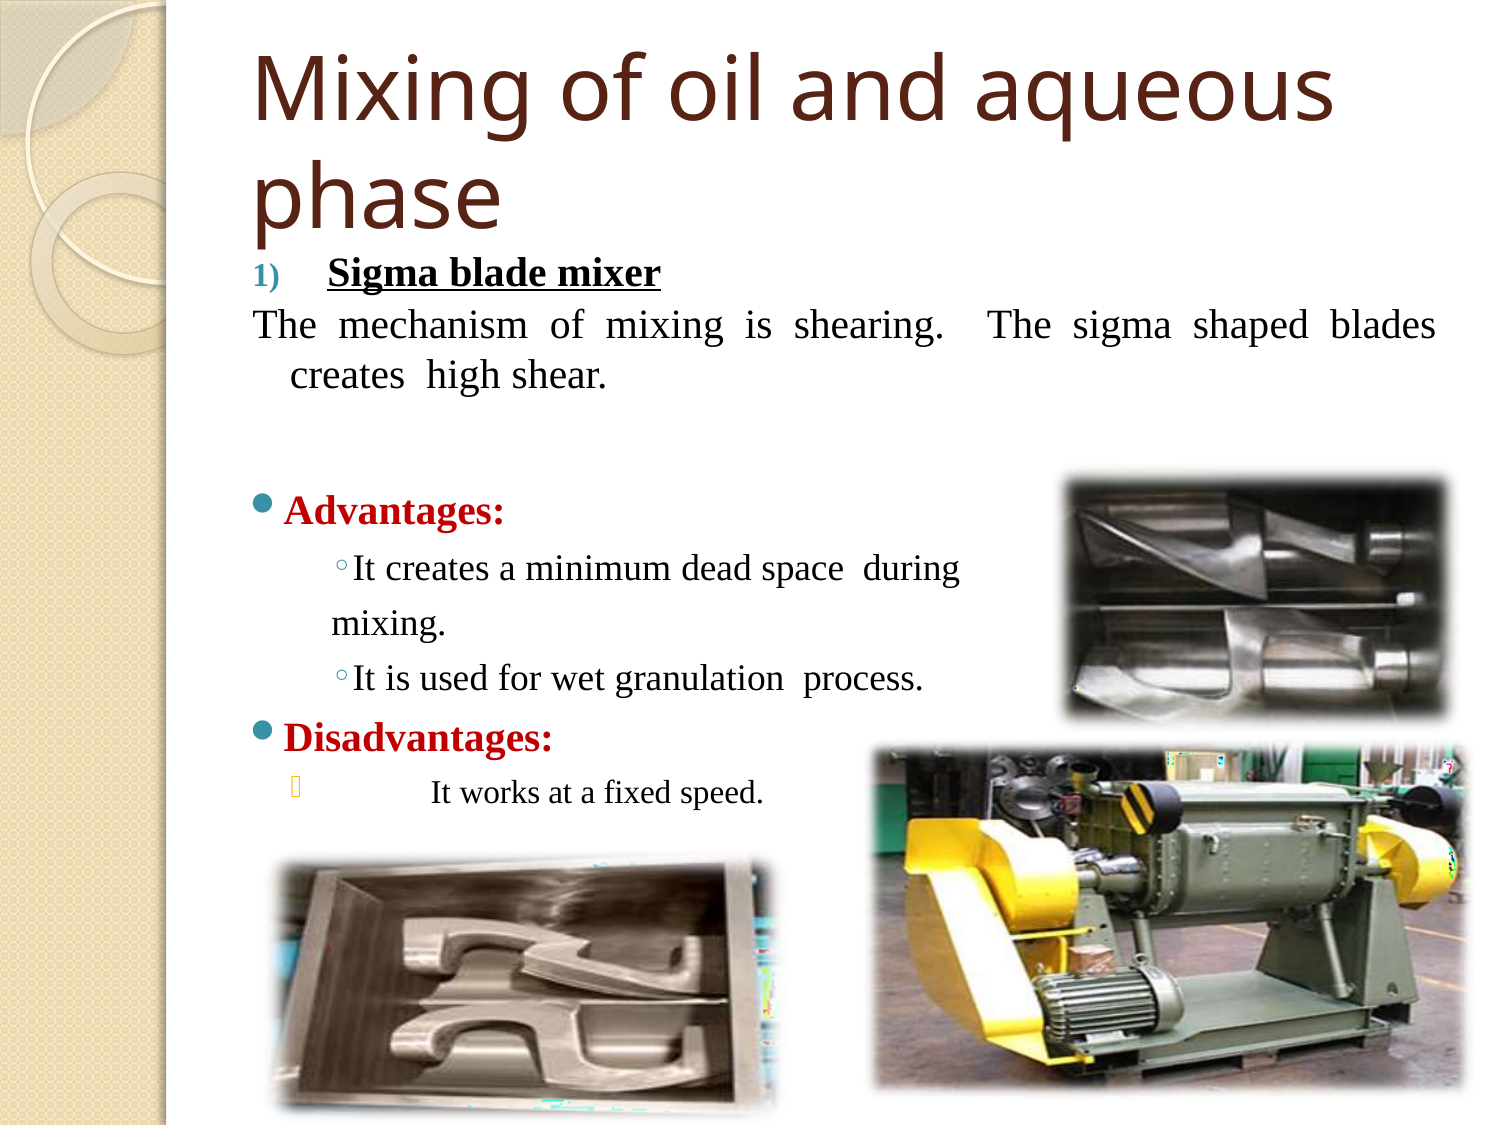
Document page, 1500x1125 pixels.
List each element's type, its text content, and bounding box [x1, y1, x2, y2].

text_box [862, 737, 1476, 1101]
text_box [1050, 462, 1463, 735]
list Sigma blade mixer The mechanism of mixing is shearing. The sigma shaped blades creates high shear. Advantages: It creates a minimum dead space during mixing. It is used for wet granulation process. Disadvantages: It works at a fixed speed. [235, 237, 1466, 1025]
text_box [262, 849, 788, 1125]
title Mixing of oil and aqueous phase [235, 45, 1466, 233]
